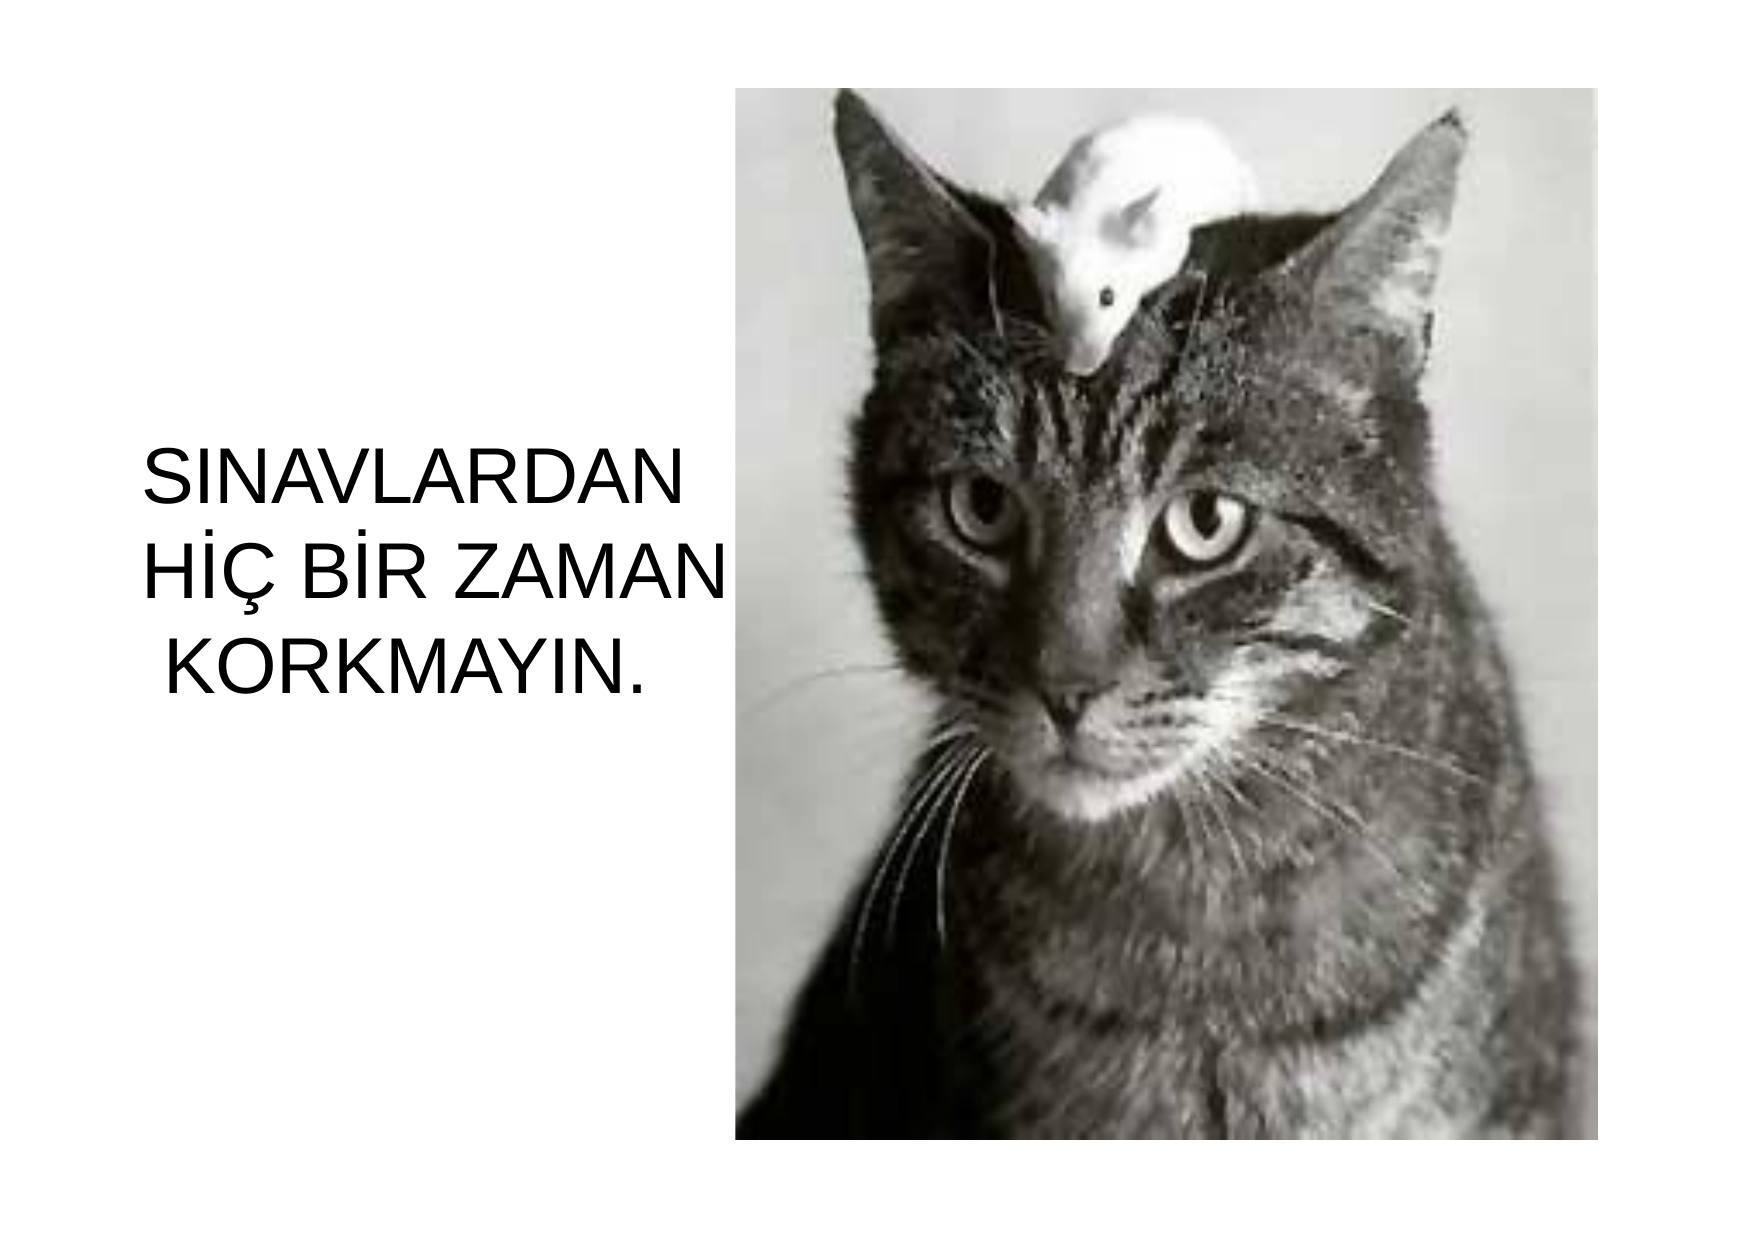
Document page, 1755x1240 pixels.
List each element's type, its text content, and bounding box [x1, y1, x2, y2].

title SINAVLARDAN HİÇ BİR ZAMAN KORKMAYIN. [139, 422, 733, 710]
text_box [735, 88, 1598, 1140]
